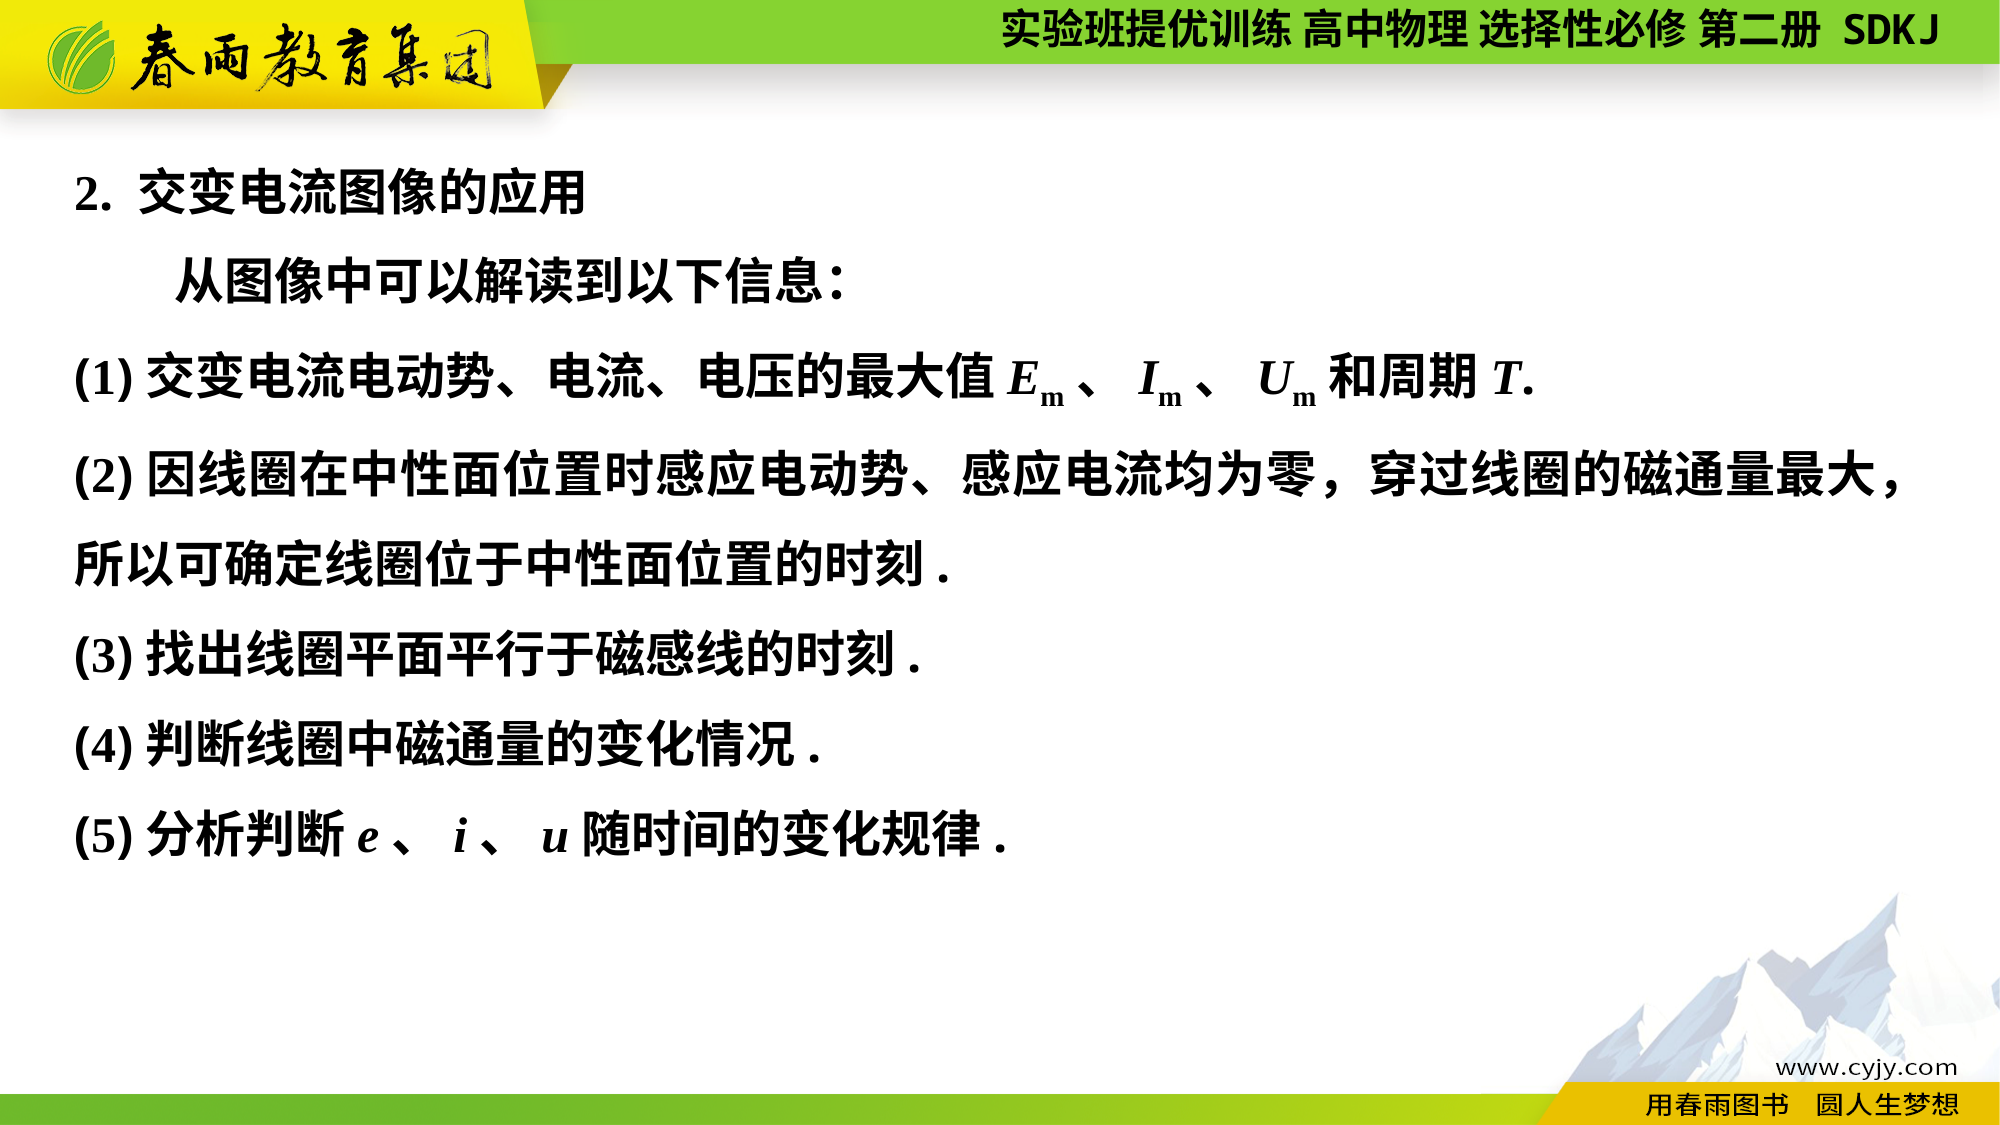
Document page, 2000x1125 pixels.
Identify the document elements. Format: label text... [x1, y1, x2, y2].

list 2. 交变电流图像的应用 从图像中可以解读到以下信息： (1)交变电流电动势、电流、电压的最大值Em、Im、Um和周期T. (2)因线圈在中性面位置时感应电动势、感应电流均为零，穿过线圈的磁通量最大，所以可确定线圈位于中性面位置的时刻. (3)找出线圈平面平行于磁感线的时刻. (4)判断线圈中磁通量的变化情况. (5)分析判断e、i、u随时间的变化规律. [59, 122, 1944, 854]
picture [0, 0, 2000, 1125]
